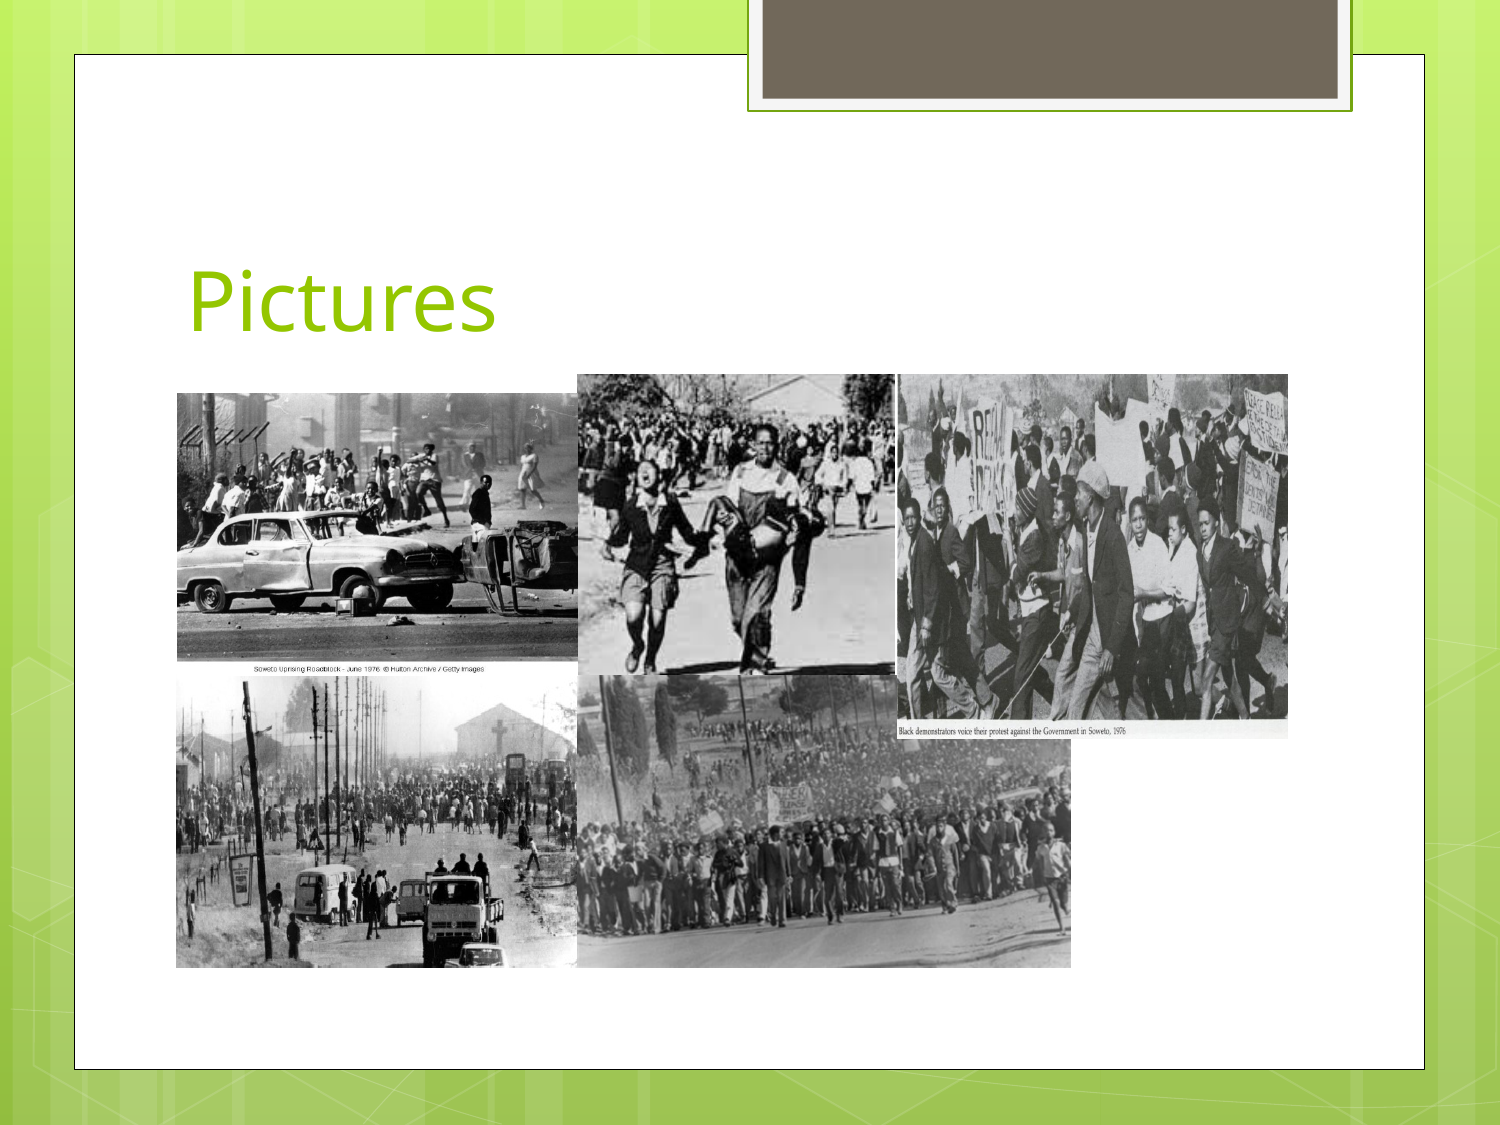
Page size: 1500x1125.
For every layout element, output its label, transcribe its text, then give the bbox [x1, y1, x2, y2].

title Pictures [171, 168, 1324, 357]
picture [176, 374, 1288, 968]
